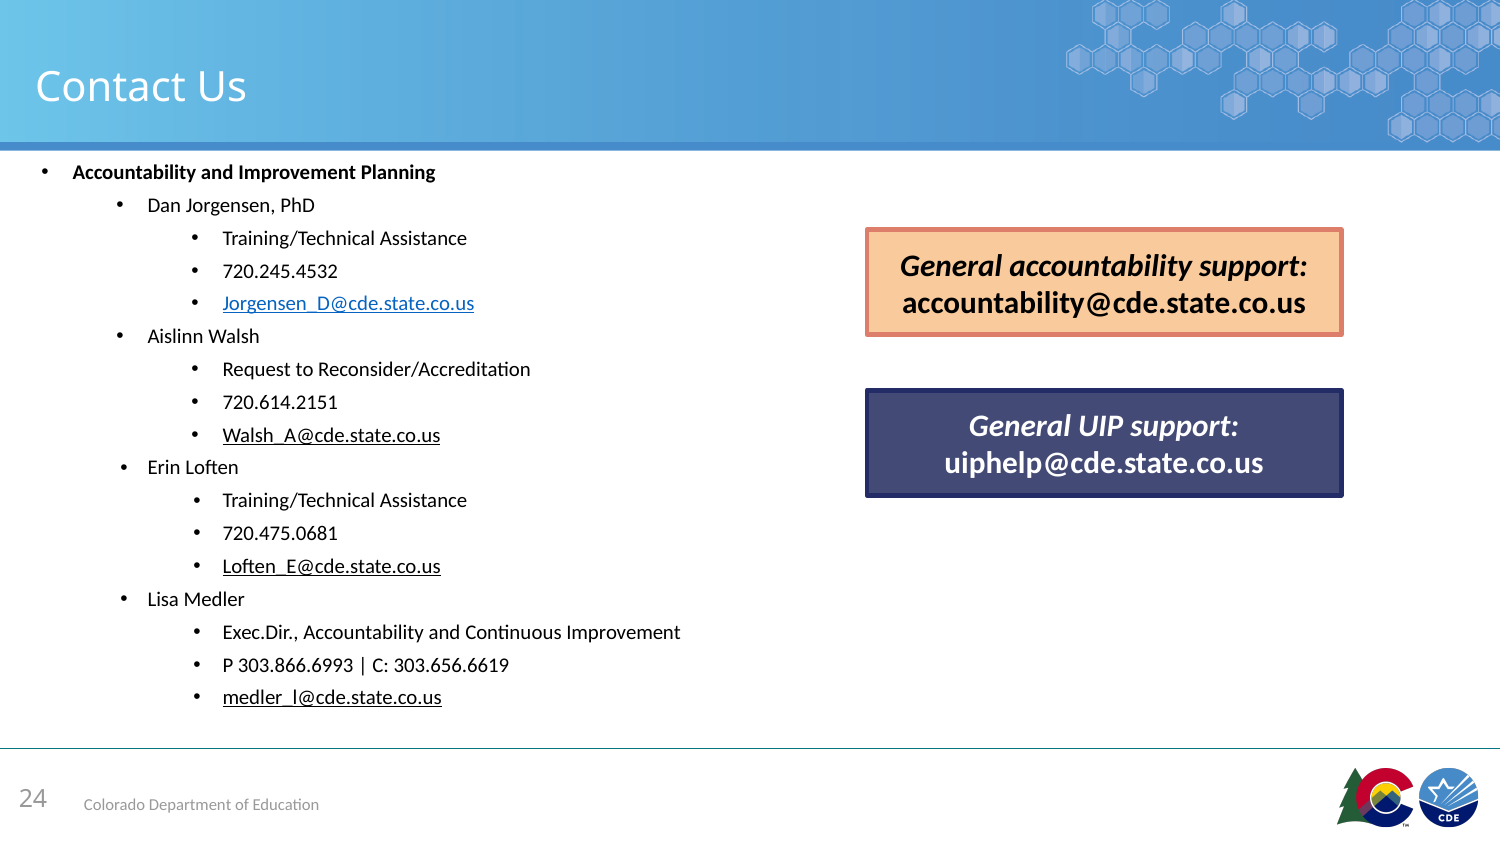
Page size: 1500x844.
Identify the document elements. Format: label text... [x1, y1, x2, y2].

slide_number 24 [18, 776, 76, 823]
text_box General UIP support: uiphelp@cde.state.co.us [866, 390, 1342, 496]
picture [1336, 767, 1479, 828]
title Contact Us [34, 37, 1433, 132]
text_box Accountability and Improvement Planning Dan Jorgensen, PhD Training/Technical Assistance 720.245.4532 Jorgensen_D@cde.state.co.us Aislinn Walsh Request to Reconsider/Accreditation 720.614.2151 Walsh_A@cde.state.co.us Erin Loften Training/Technical Assistance 720.475.0681 Loften_E@cde.state.co.us Lisa Medler Exec.Dir., Accountability and Continuous Improvement P 303.866.6993 | C: 303.656.6619 medler_l@cde.state.co.us [34, 161, 758, 726]
picture [0, 0, 1500, 151]
text_box General accountability support: accountability@cde.state.co.us [866, 229, 1342, 335]
